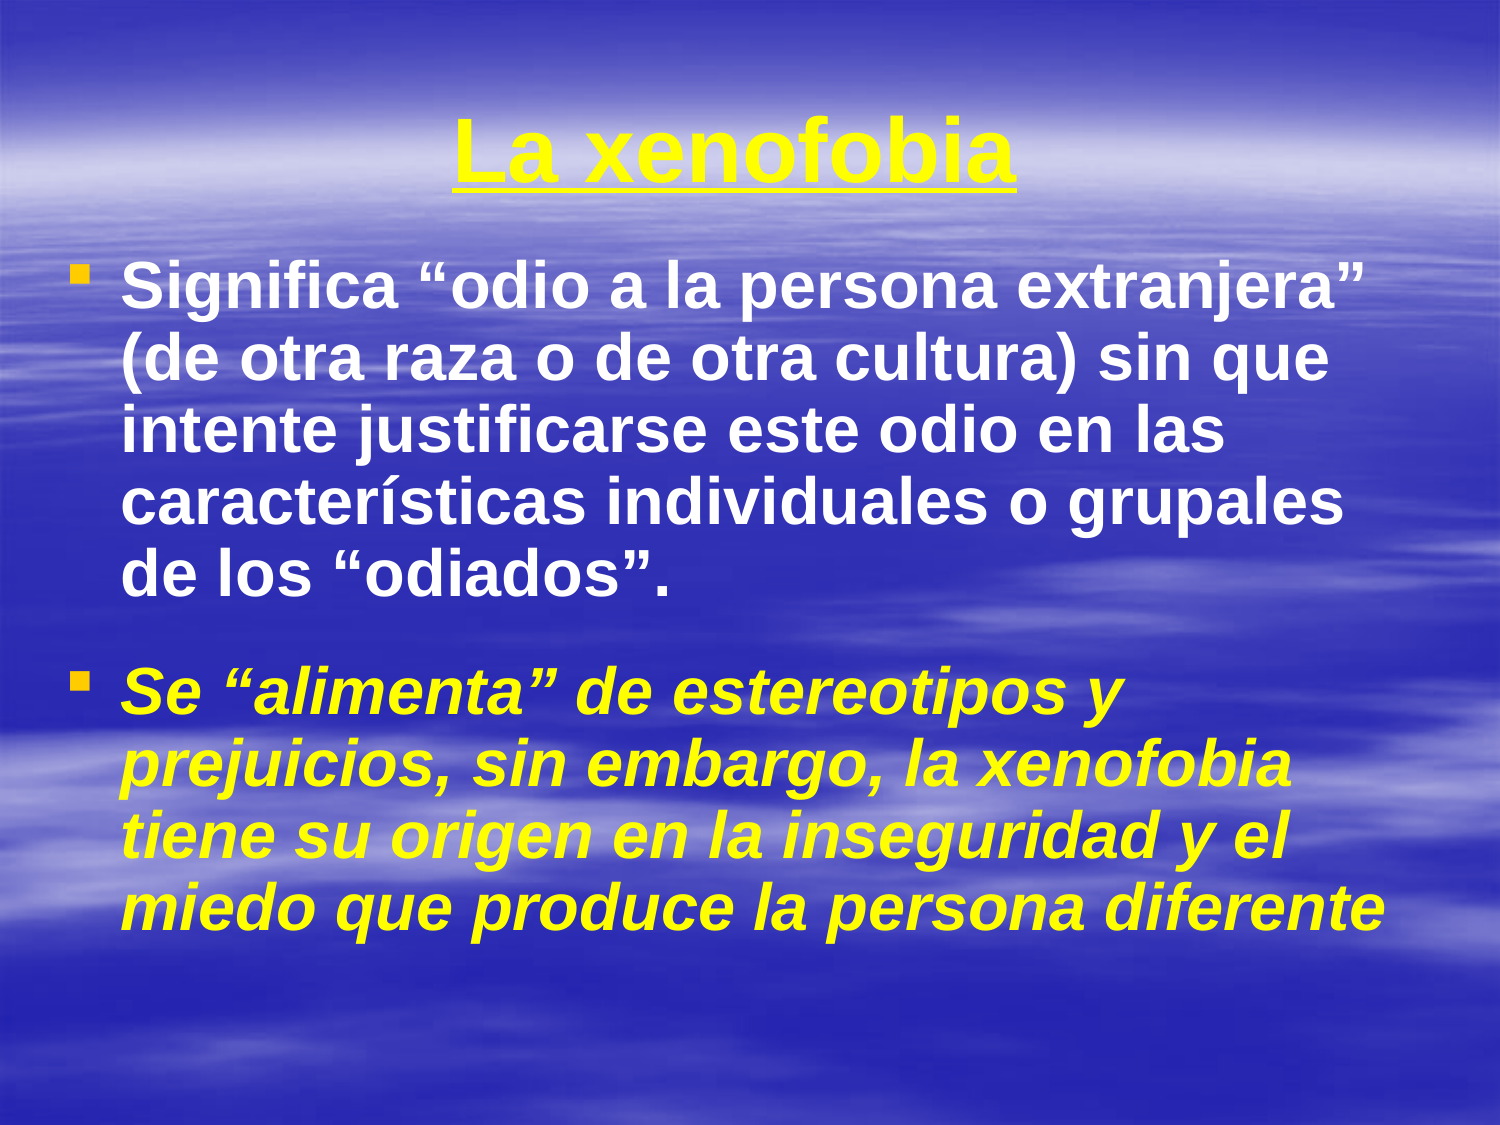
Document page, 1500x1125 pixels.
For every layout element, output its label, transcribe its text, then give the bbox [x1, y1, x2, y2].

title La xenofobia [49, 37, 1446, 243]
list Significa “odio a la persona extranjera” (de otra raza o de otra cultura) sin que intente justificarse este odio en las características individuales o grupales de los “odiados”. Se “alimenta” de estereotipos y prejuicios, sin embargo, la xenofobia tiene su origen en la inseguridad y el miedo que produce la persona diferente [49, 243, 1451, 1012]
